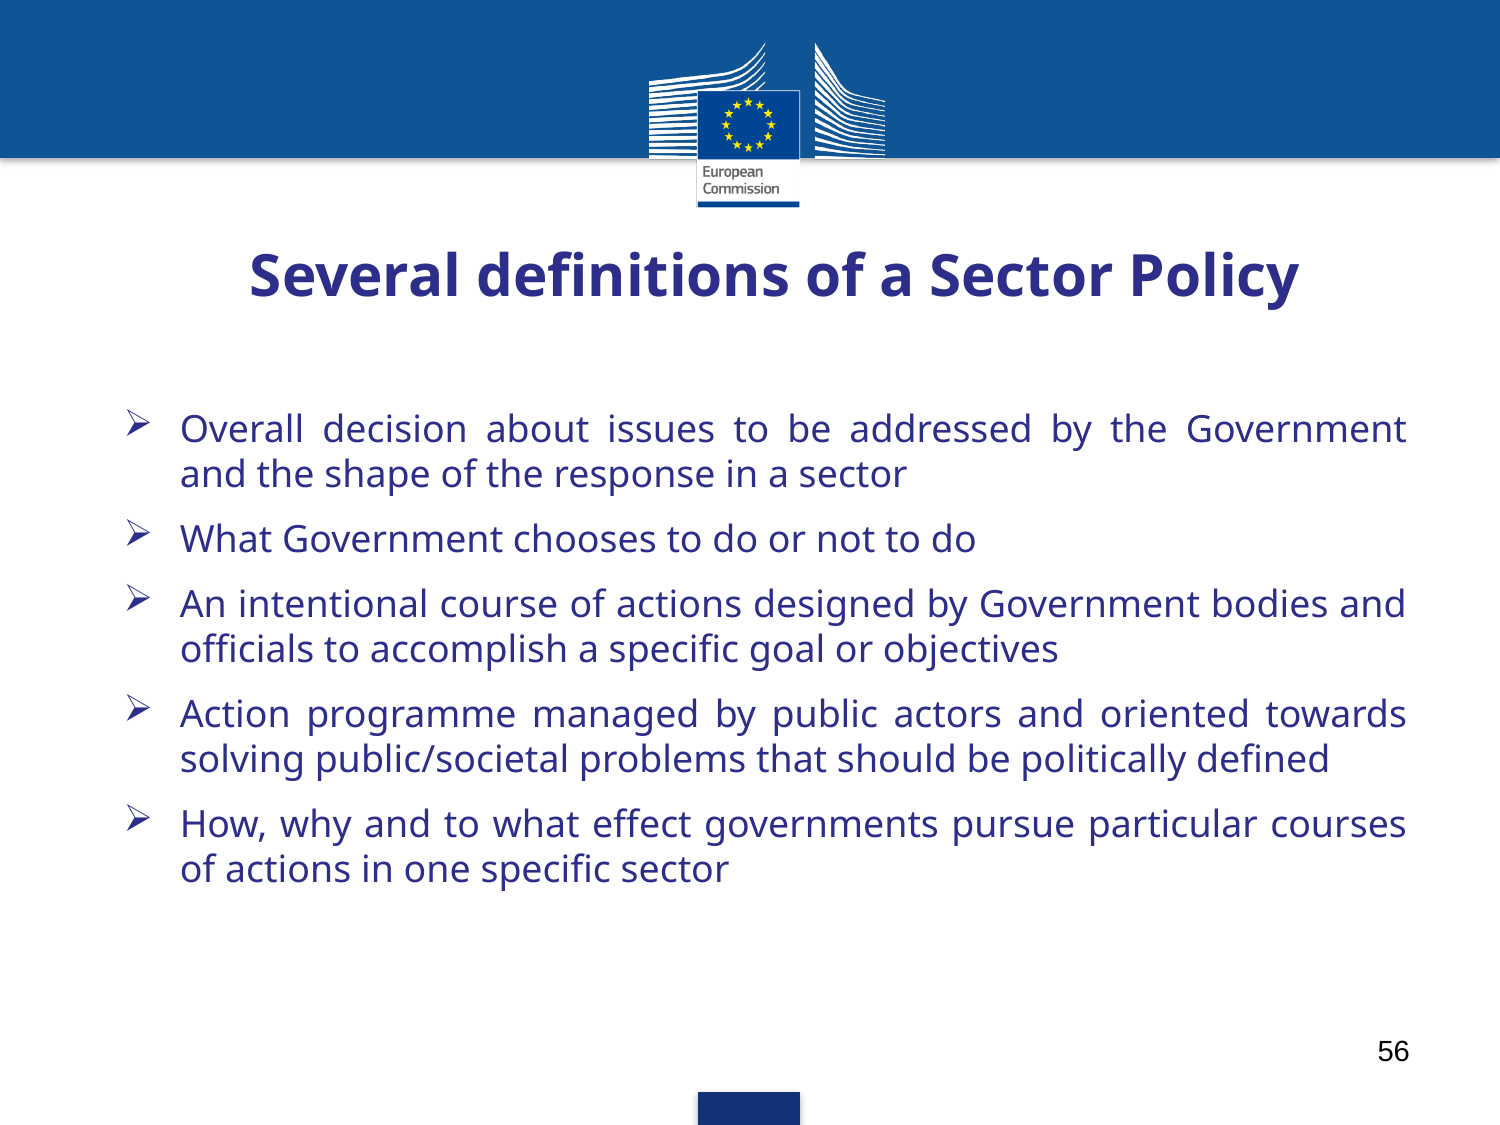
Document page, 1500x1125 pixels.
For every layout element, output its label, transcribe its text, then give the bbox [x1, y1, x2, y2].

picture [649, 42, 885, 208]
list Overall decision about issues to be addressed by the Government and the shape of the response in a sector What Government chooses to do or not to do An intentional course of actions designed by Government bodies and officials to accomplish a specific goal or objectives Action programme managed by public actors and oriented towards solving public/societal problems that should be politically defined How, why and to what effect governments pursue particular courses of actions in one specific sector [64, 396, 1424, 1047]
slide_number 56 [1074, 1024, 1426, 1103]
title Several definitions of a Sector Policy [52, 243, 1439, 374]
